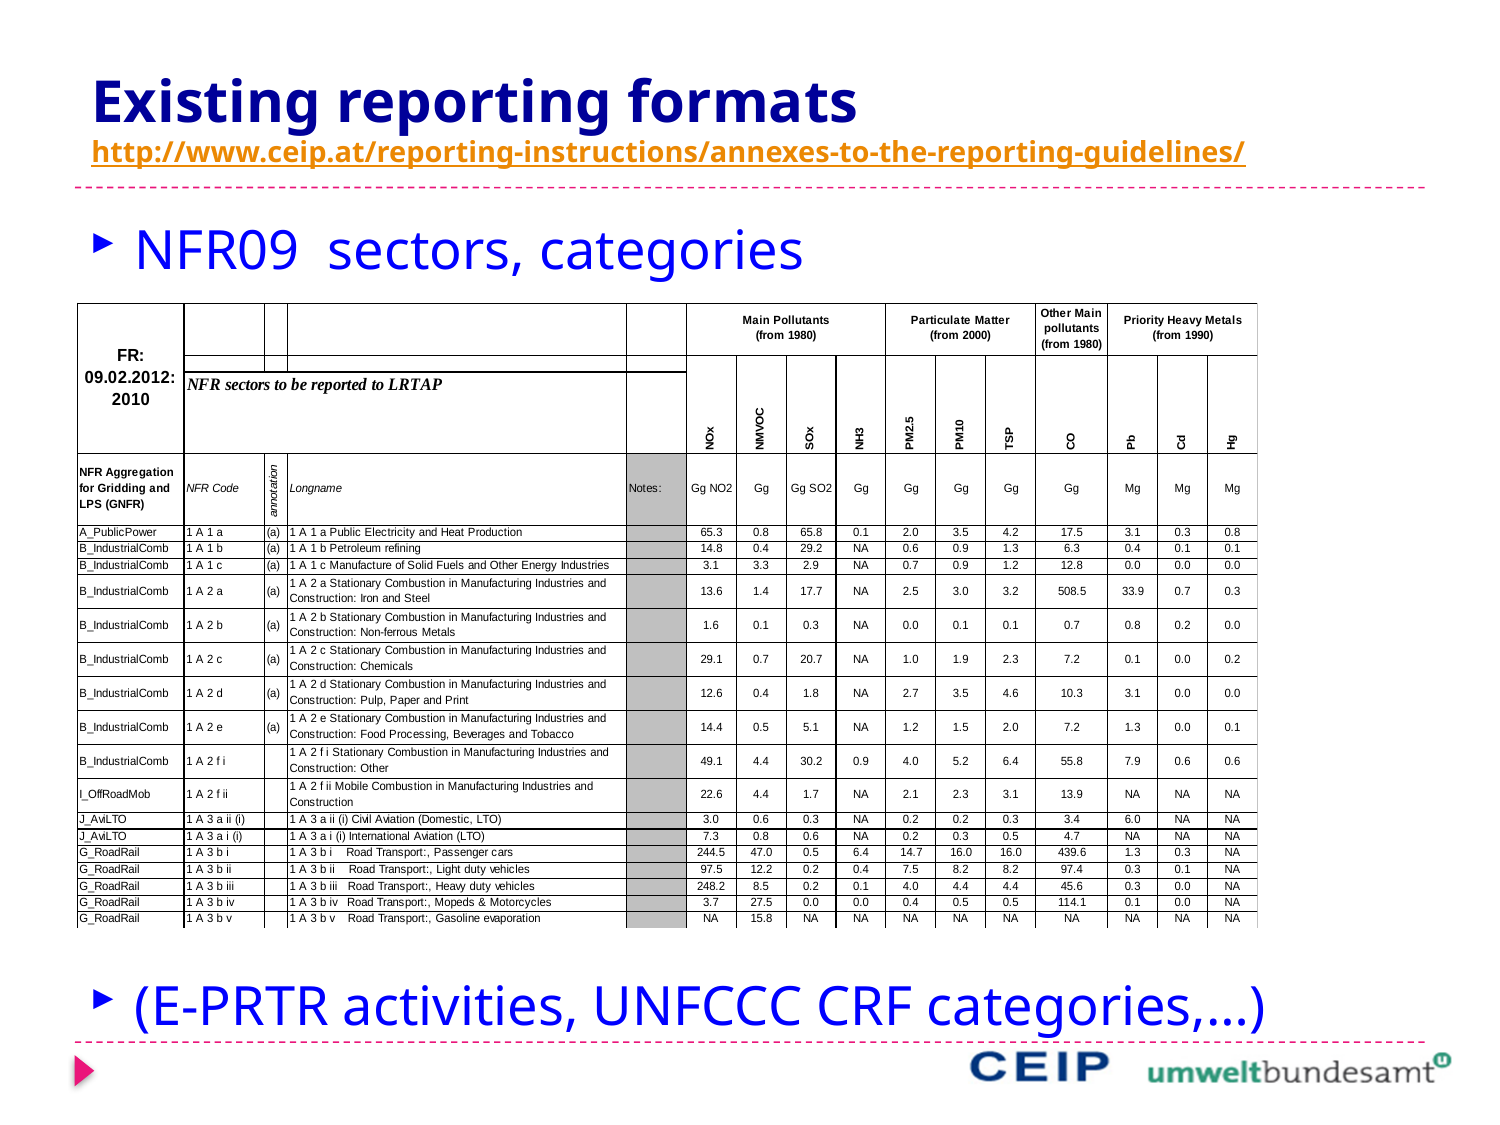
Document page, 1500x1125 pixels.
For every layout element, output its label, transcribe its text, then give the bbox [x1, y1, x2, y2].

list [76, 302, 1259, 929]
list NFR09 sectors, categories (E-PRTR activities, UNFCCC CRF categories,…) [75, 208, 1425, 1071]
title Existing reporting formats http://www.ceip.at/reporting-instructions/annexes-to-the-reporting-guidelines/ [76, 54, 1427, 216]
picture [962, 1043, 1459, 1096]
